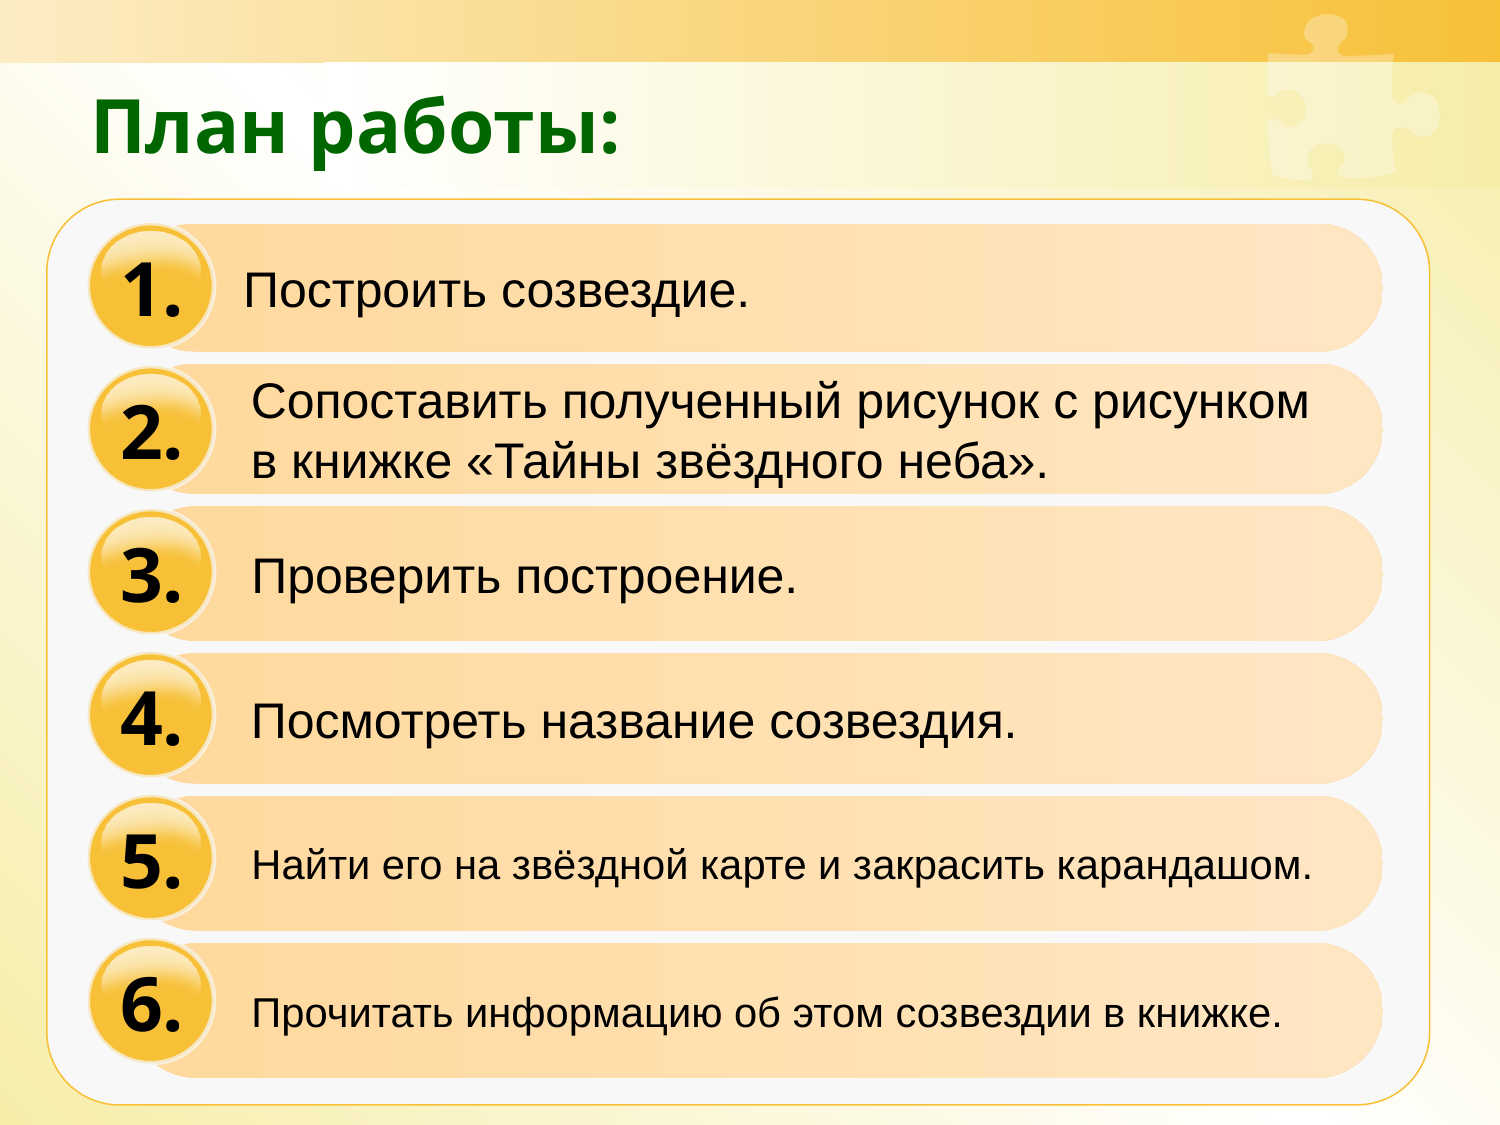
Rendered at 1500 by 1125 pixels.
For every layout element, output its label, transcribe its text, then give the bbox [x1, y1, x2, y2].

text_box [46, 199, 1430, 1105]
title План работы: [74, 62, 1426, 186]
text_box Найти его на звёздной карте и закрасить карандашом. [181, 795, 1383, 931]
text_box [87, 937, 215, 1064]
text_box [87, 508, 215, 635]
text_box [87, 222, 215, 349]
text_box Проверить построение. [196, 505, 1383, 642]
text_box 1. Построить созвездие. [216, 223, 1383, 352]
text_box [87, 365, 215, 492]
text_box Прочитать информацию об этом созвездии в книжке. [168, 942, 1383, 1079]
text_box Сопоставить полученный рисунок с рисунком в книжке «Тайны звёздного неба». [211, 363, 1383, 494]
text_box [87, 794, 215, 921]
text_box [87, 651, 215, 778]
picture [1265, 12, 1441, 185]
text_box Посмотреть название созвездия. [215, 653, 1383, 784]
